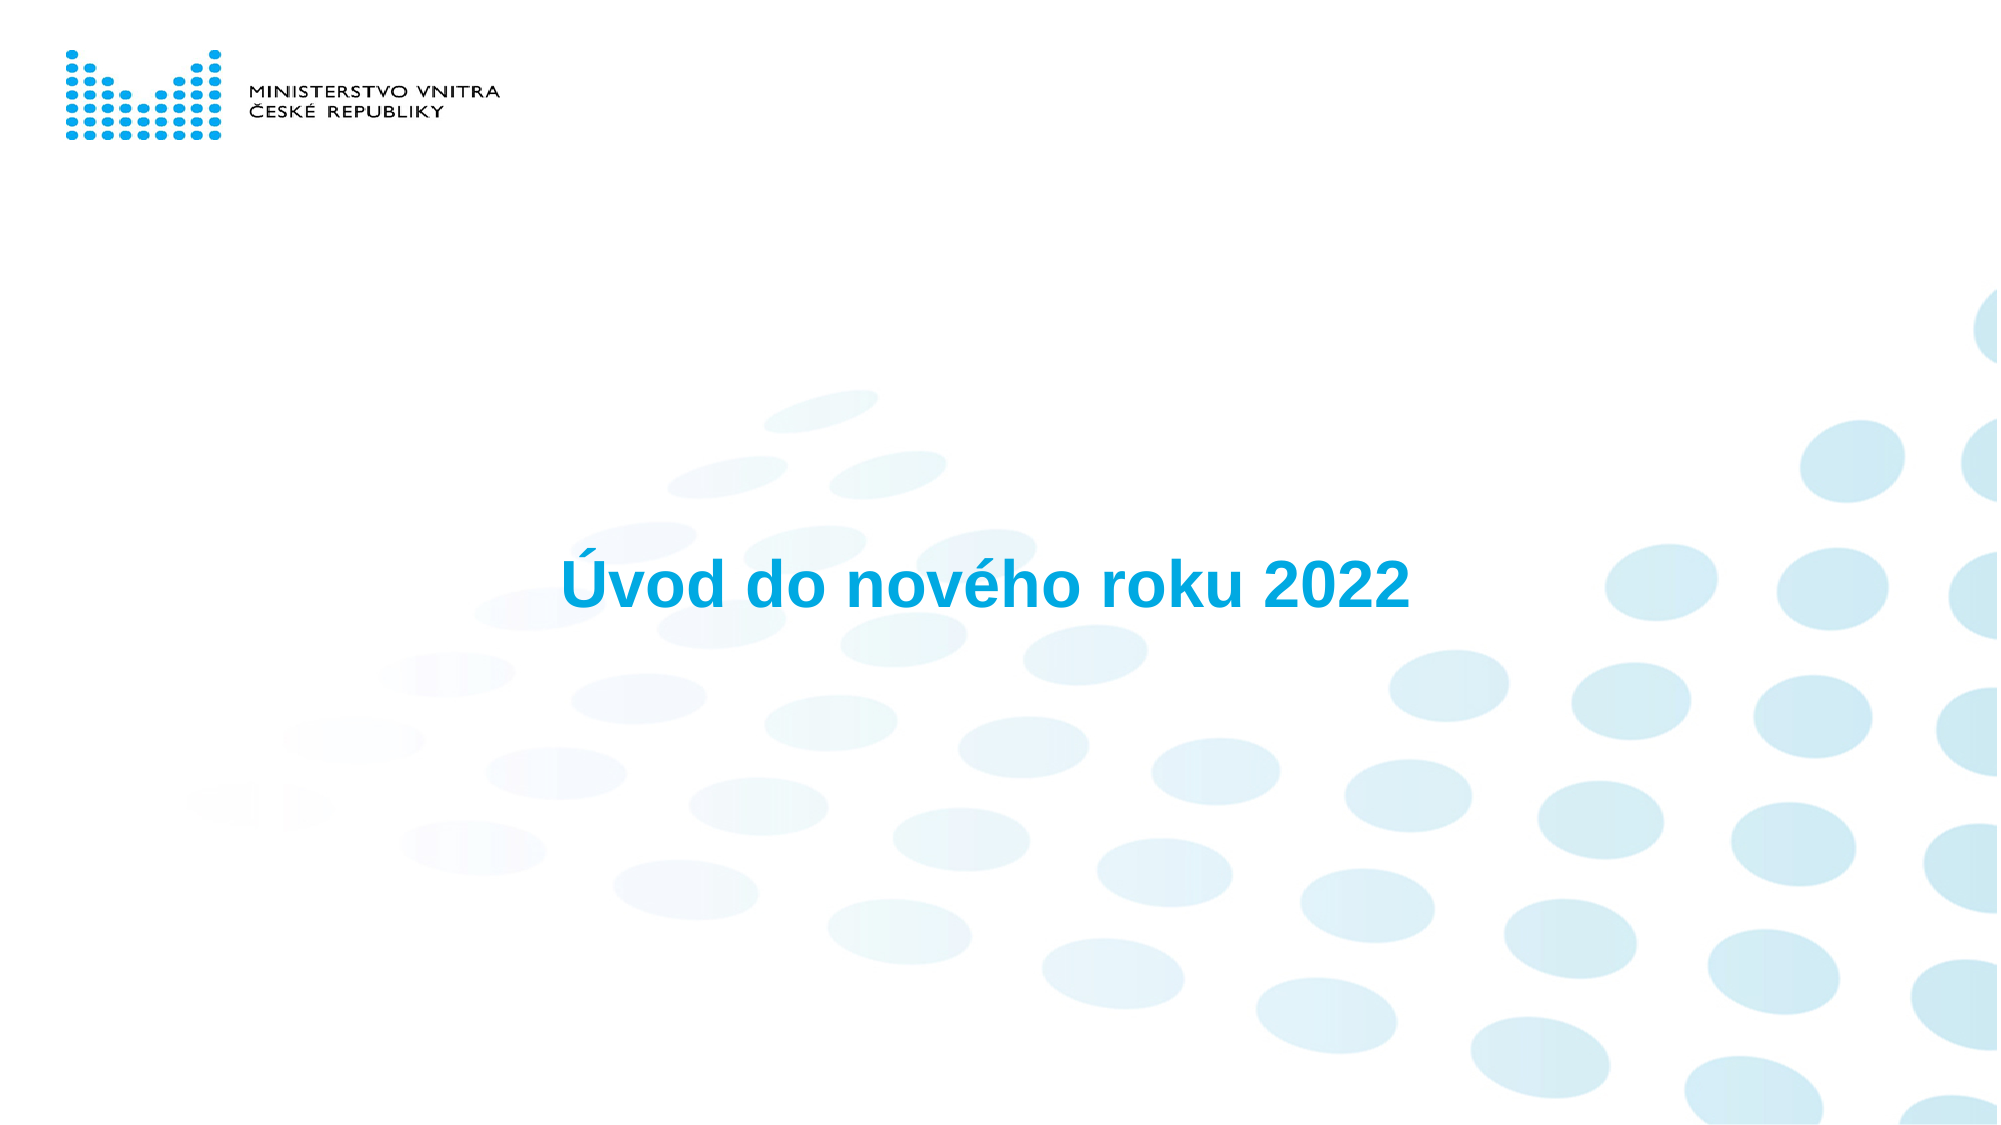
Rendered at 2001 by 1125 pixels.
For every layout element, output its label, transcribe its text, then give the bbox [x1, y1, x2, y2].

title Úvod do nového roku 2022 [91, 418, 1882, 744]
picture [0, 0, 2000, 1125]
